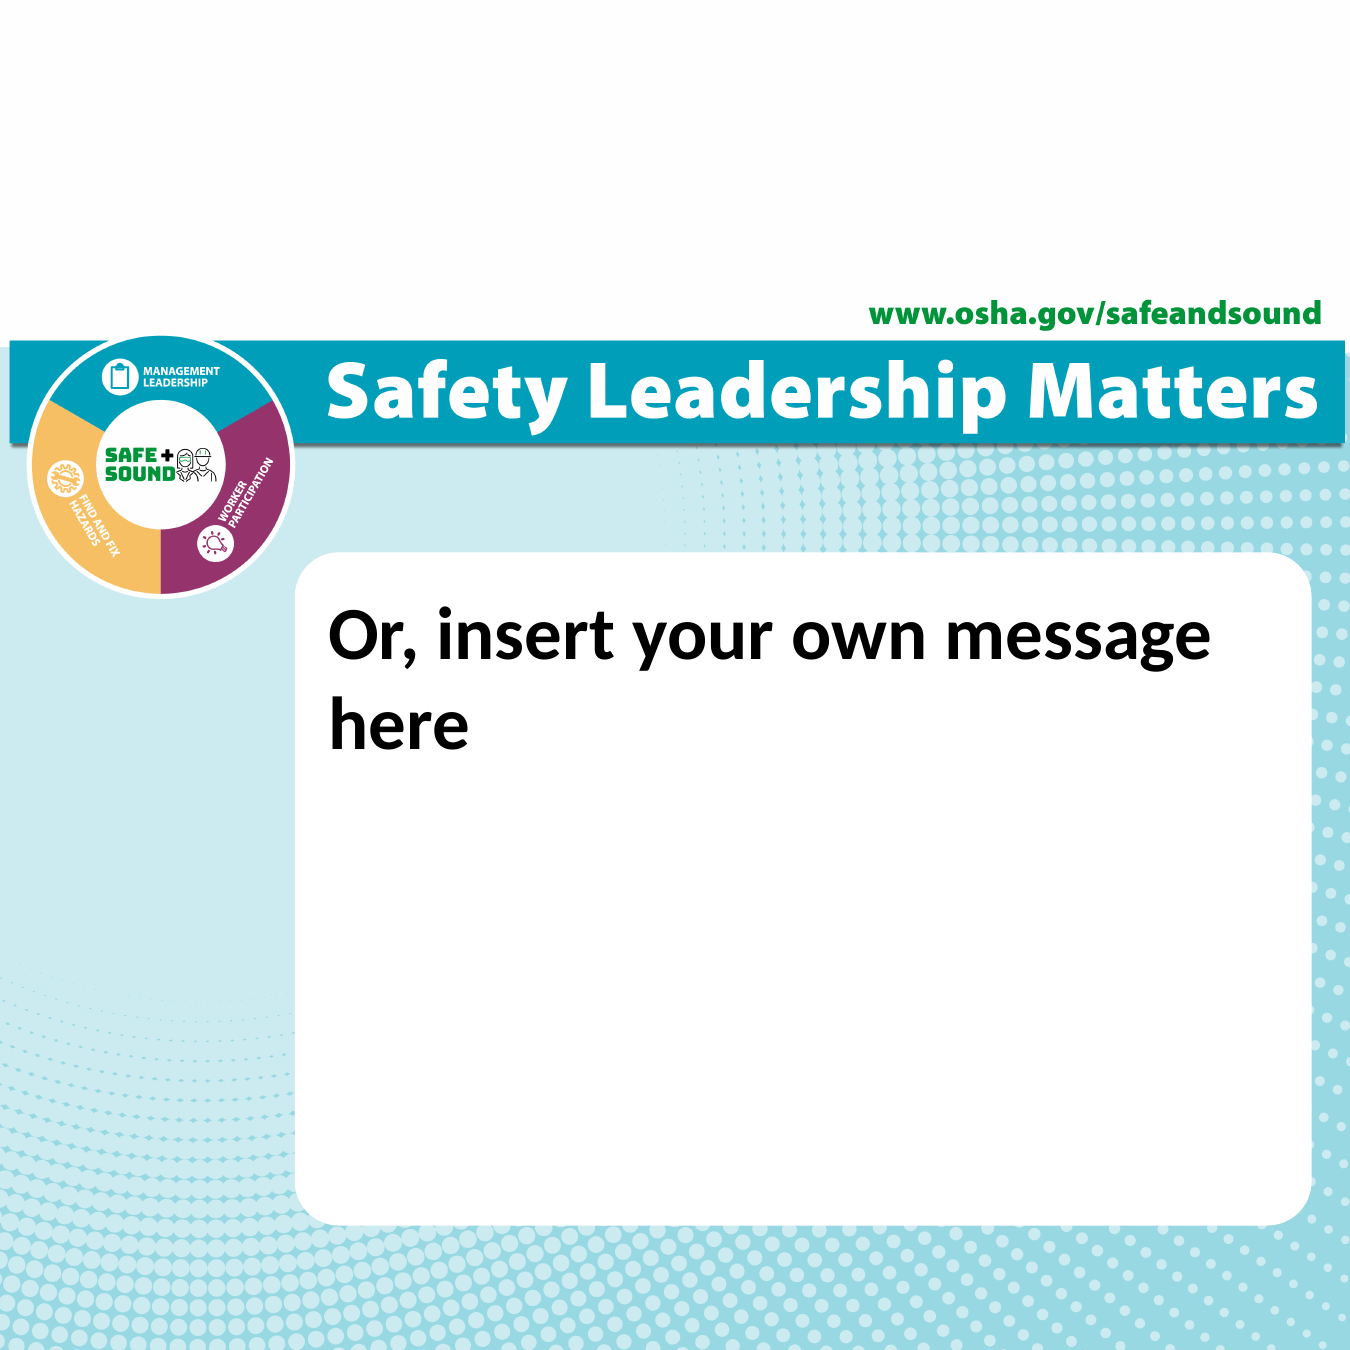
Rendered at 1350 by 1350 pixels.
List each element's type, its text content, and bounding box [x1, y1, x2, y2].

text_box [293, 551, 1313, 1227]
picture [0, 0, 1350, 1350]
text_box Or, insert your own message here [313, 577, 1298, 772]
